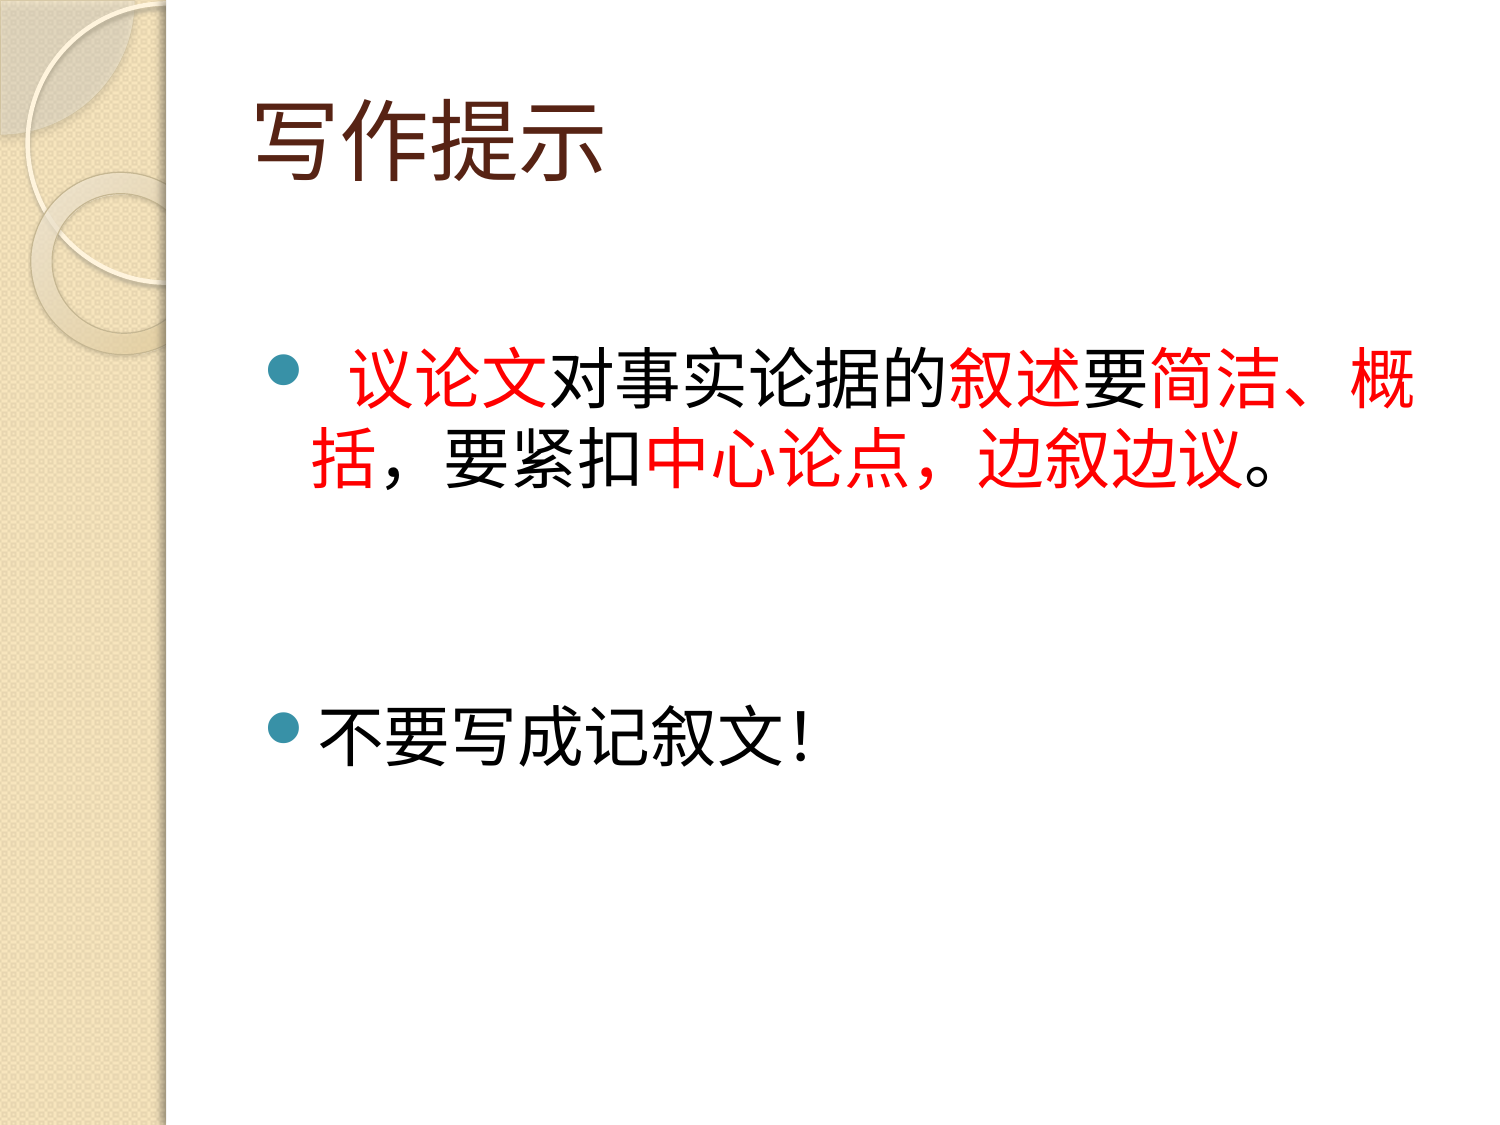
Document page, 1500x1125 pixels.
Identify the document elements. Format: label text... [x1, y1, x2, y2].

list 议论文对事实论据的叙述要简洁、概括，要紧扣中心论点，边叙边议。 不要写成记叙文！ [235, 237, 1466, 1025]
title 写作提示 [235, 45, 1466, 233]
